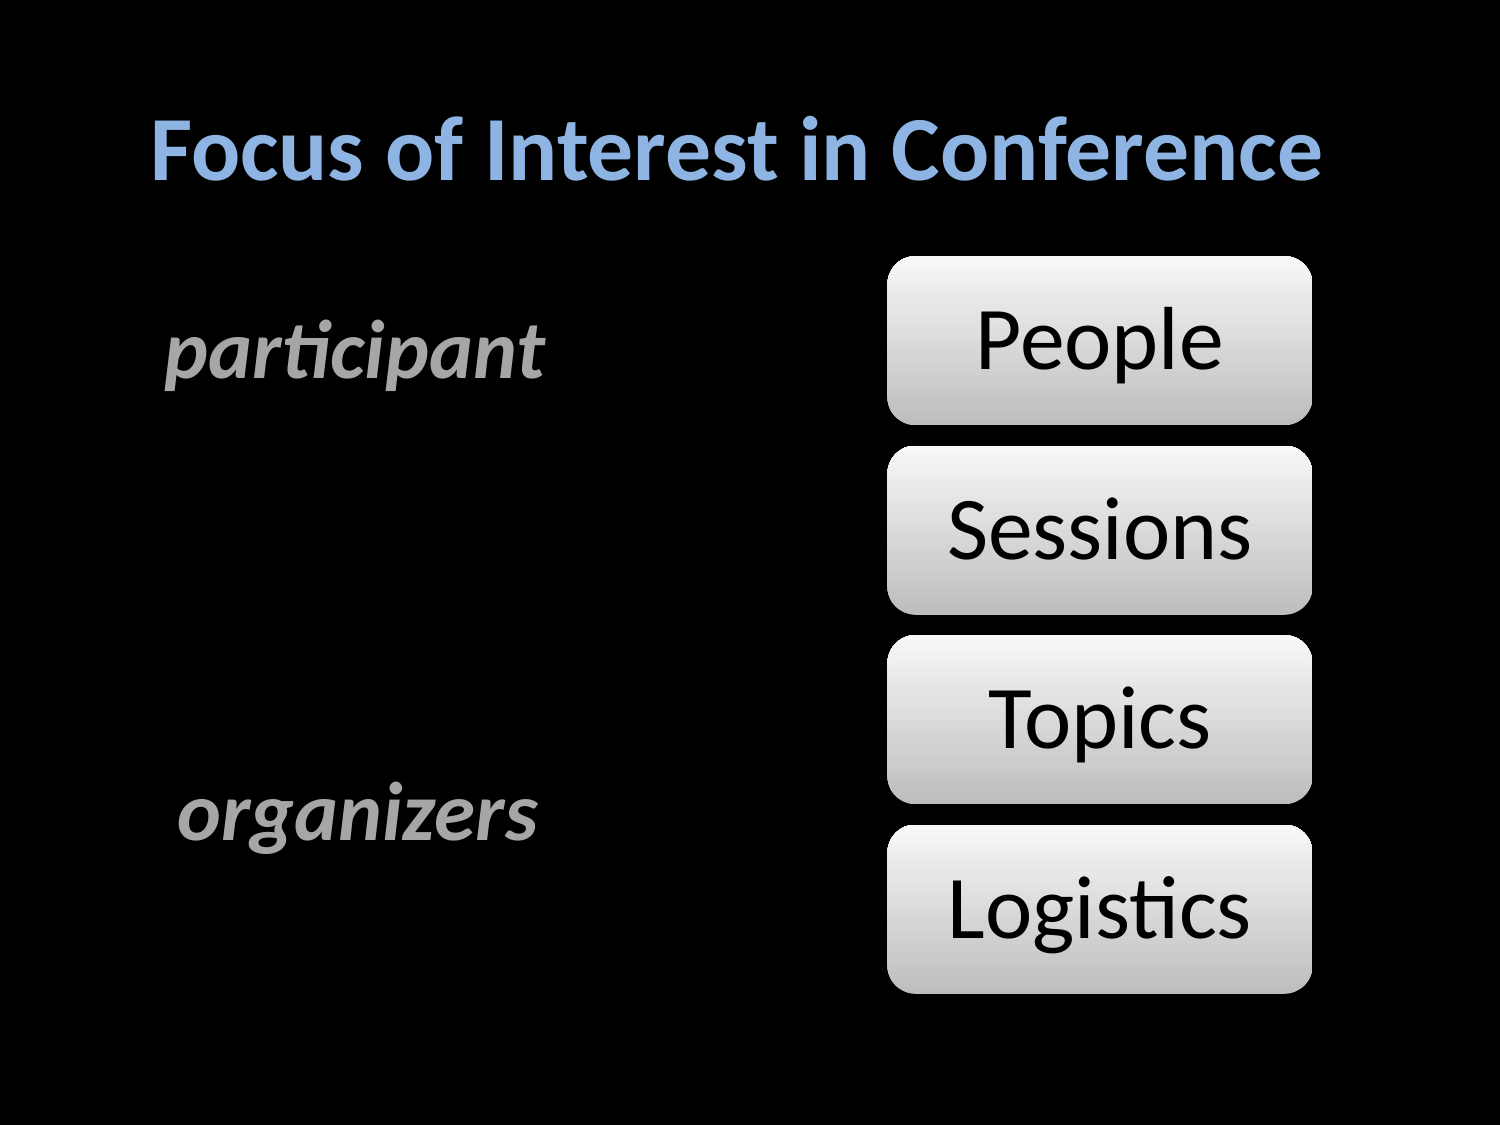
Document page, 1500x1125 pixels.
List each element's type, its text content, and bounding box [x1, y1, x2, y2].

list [887, 249, 1313, 1001]
text_box organizers [162, 750, 563, 865]
title Focus of Interest in Conference [62, 50, 1413, 238]
text_box participant [149, 287, 600, 403]
